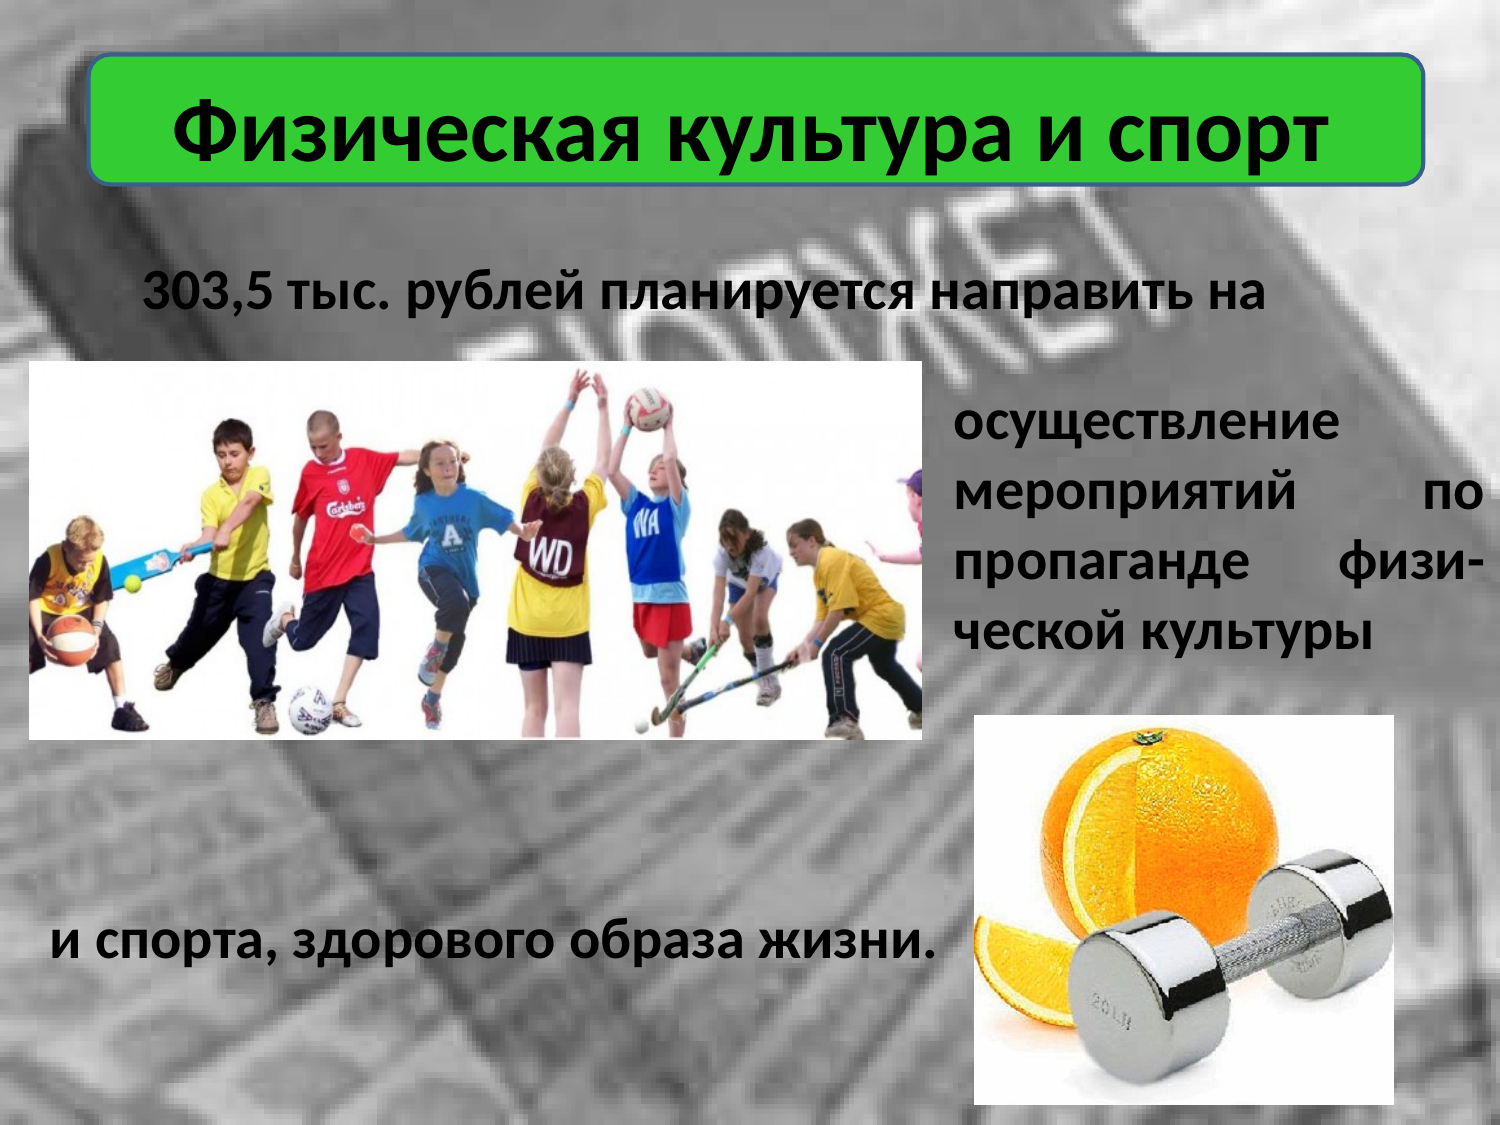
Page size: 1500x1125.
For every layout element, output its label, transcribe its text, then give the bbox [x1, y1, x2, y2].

text_box 303,5 тыс. рублей планируется направить на [126, 243, 1284, 329]
text_box [0, 0, 1500, 1125]
picture [29, 361, 922, 740]
title Физическая культура и спорт [76, 30, 1427, 219]
text_box осуществление мероприятий по пропаганде физи-ческой культуры [938, 373, 1500, 669]
text_box и спорта, здорового образа жизни. [34, 893, 954, 978]
picture [974, 715, 1394, 1105]
